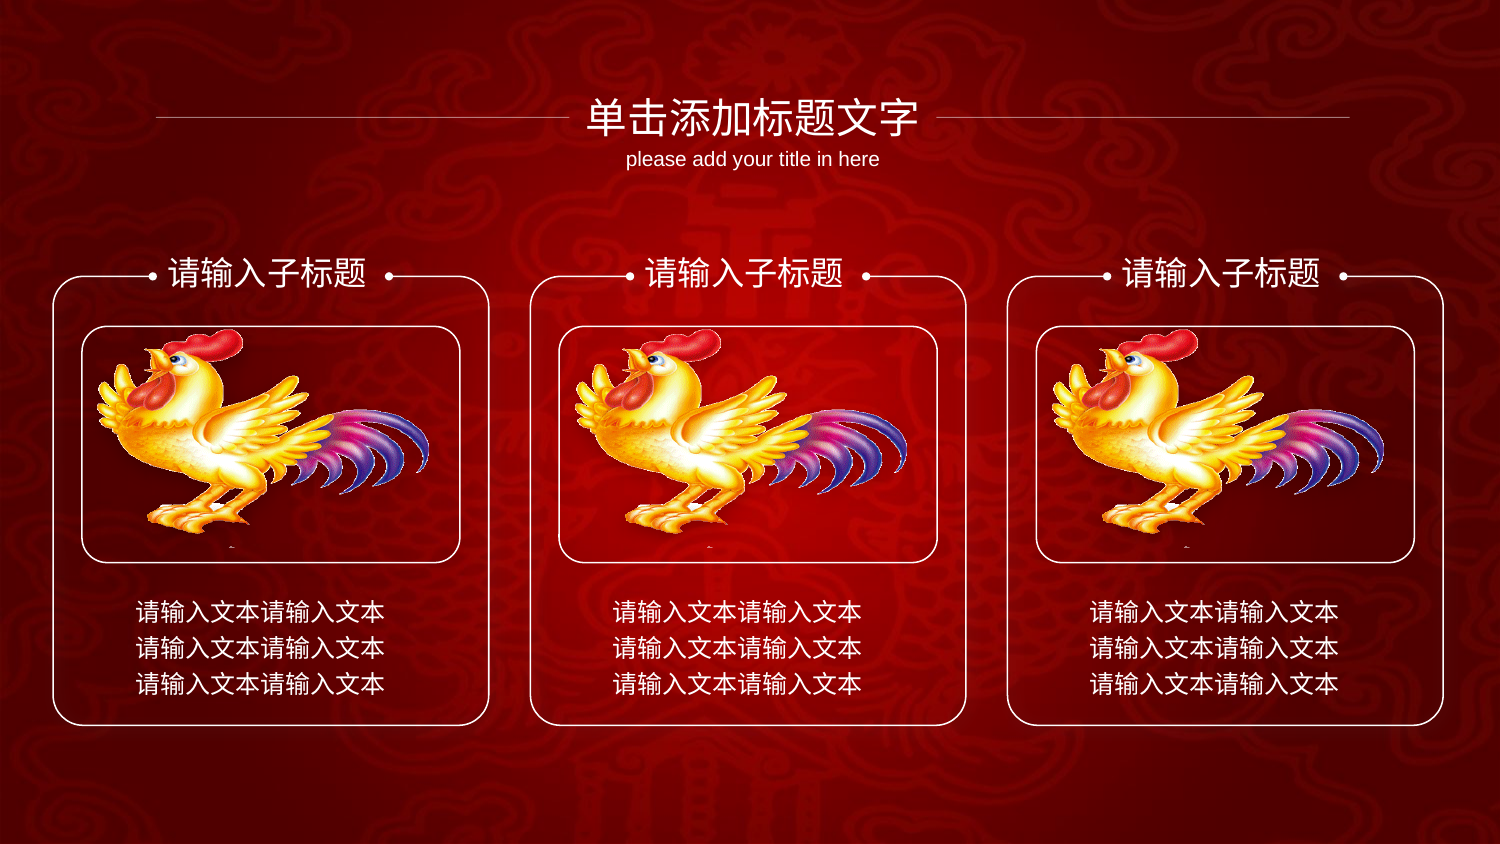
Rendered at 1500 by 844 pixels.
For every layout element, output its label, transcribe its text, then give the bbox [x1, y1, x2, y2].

text_box [52, 272, 489, 726]
text_box [81, 326, 460, 563]
text_box 请输入文本请输入文本请输入文本请输入文本 请输入文本请输入文本 [120, 583, 422, 706]
text_box [1036, 326, 1415, 563]
text_box please add your title in here [610, 138, 895, 179]
text_box 请输入子标题 [629, 244, 867, 300]
text_box [559, 326, 938, 563]
text_box 请输入文本请输入文本请输入文本请输入文本 请输入文本请输入文本 [597, 583, 899, 706]
picture [0, 0, 1500, 844]
text_box 请输入子标题 [152, 244, 389, 300]
text_box 单击添加标题文字 [570, 84, 935, 150]
text_box [530, 272, 966, 726]
text_box [1007, 272, 1444, 726]
text_box 请输入文本请输入文本请输入文本请输入文本 请输入文本请输入文本 [1075, 583, 1376, 706]
text_box 请输入子标题 [1107, 244, 1344, 300]
